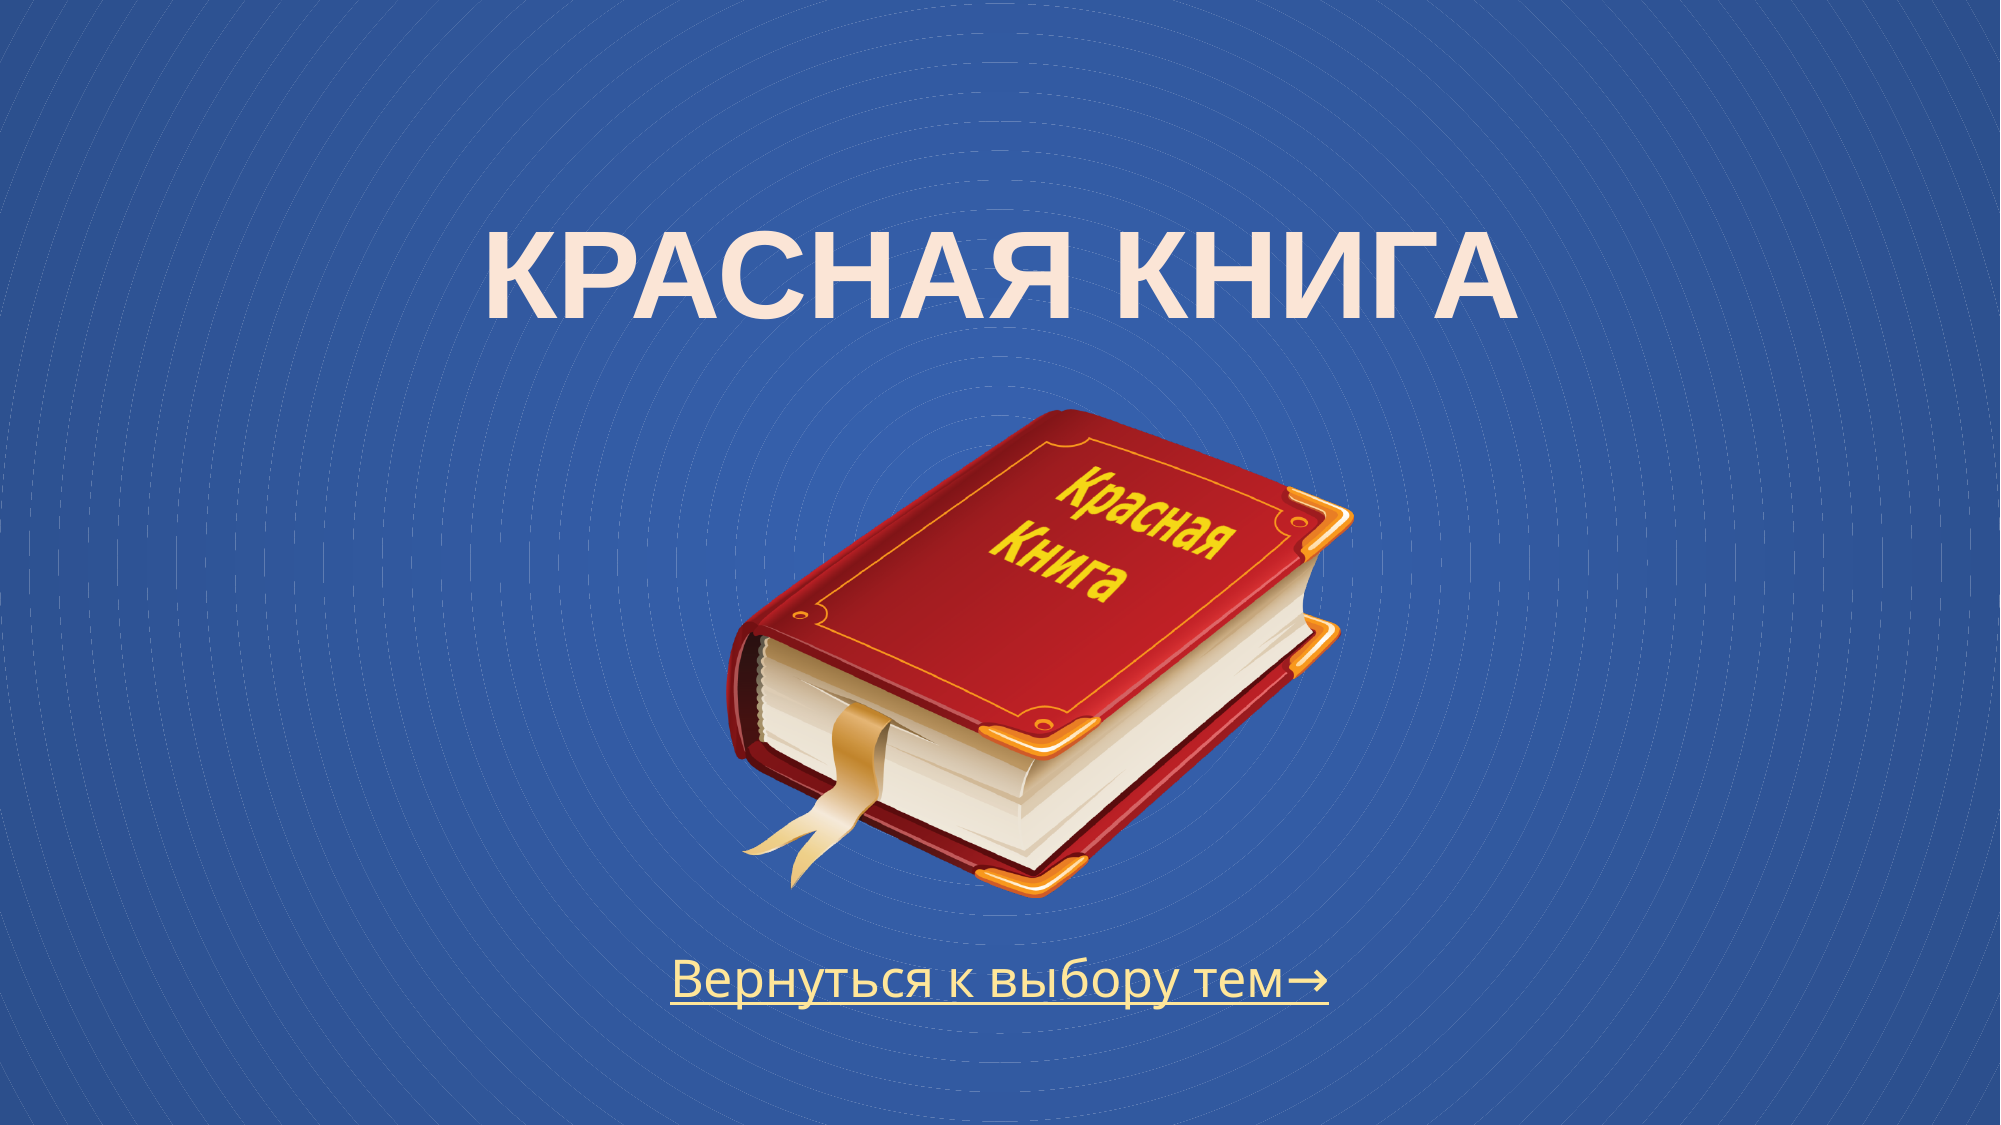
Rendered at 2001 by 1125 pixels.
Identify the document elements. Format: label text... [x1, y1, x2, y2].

text_box Вернуться к выбору тем→ [655, 938, 1345, 1016]
title КРАСНАЯ КНИГА [119, 154, 1885, 403]
picture [726, 408, 1354, 898]
